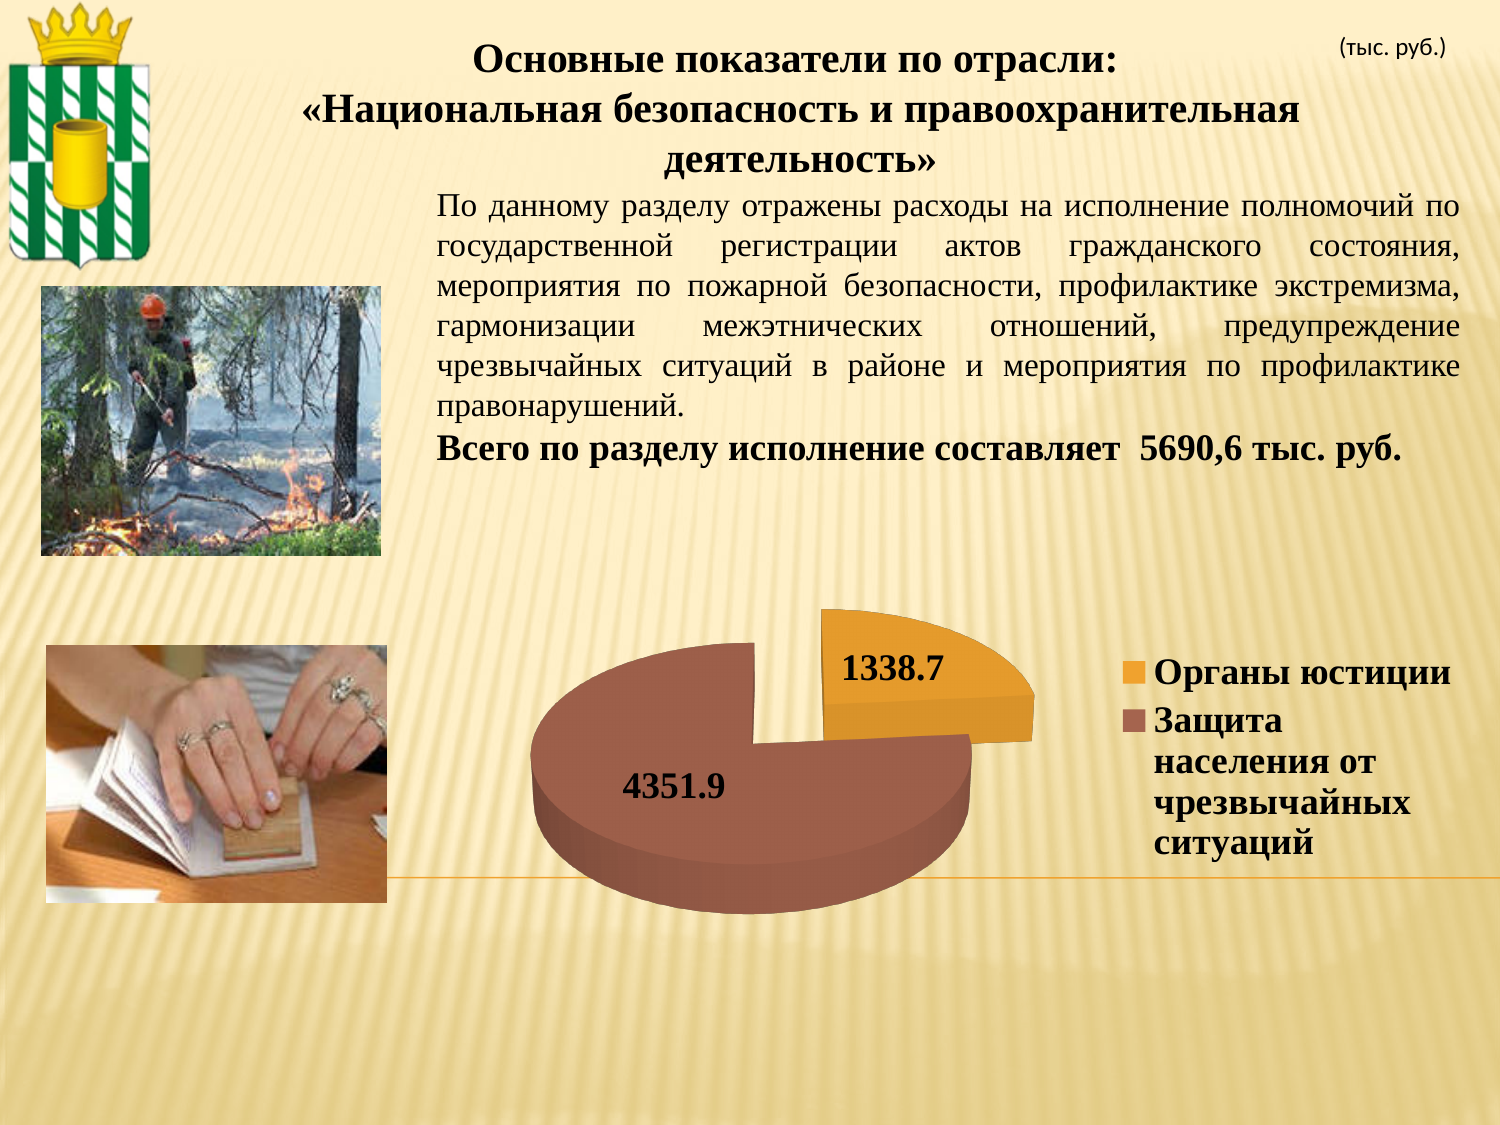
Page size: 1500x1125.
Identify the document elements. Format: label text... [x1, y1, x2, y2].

text_box По данному разделу отражены расходы на исполнение полномочий по государственной регистрации актов гражданского состояния, мероприятия по пожарной безопасности, профилактике экстремизма, гармонизации межэтнических отношений, предупреждение чрезвычайных ситуаций в районе и мероприятия по профилактике правонарушений. Всего по разделу исполнение составляет 5690,6 тыс. руб. [421, 175, 1477, 555]
text_box Основные показатели по отрасли: «Национальная безопасность и правоохранительная деятельность» [253, 23, 1348, 189]
picture [46, 644, 388, 904]
chart [466, 491, 1478, 1024]
picture [40, 285, 381, 556]
picture [4, 0, 153, 271]
text_box (тыс. руб.) [1348, 23, 1500, 69]
